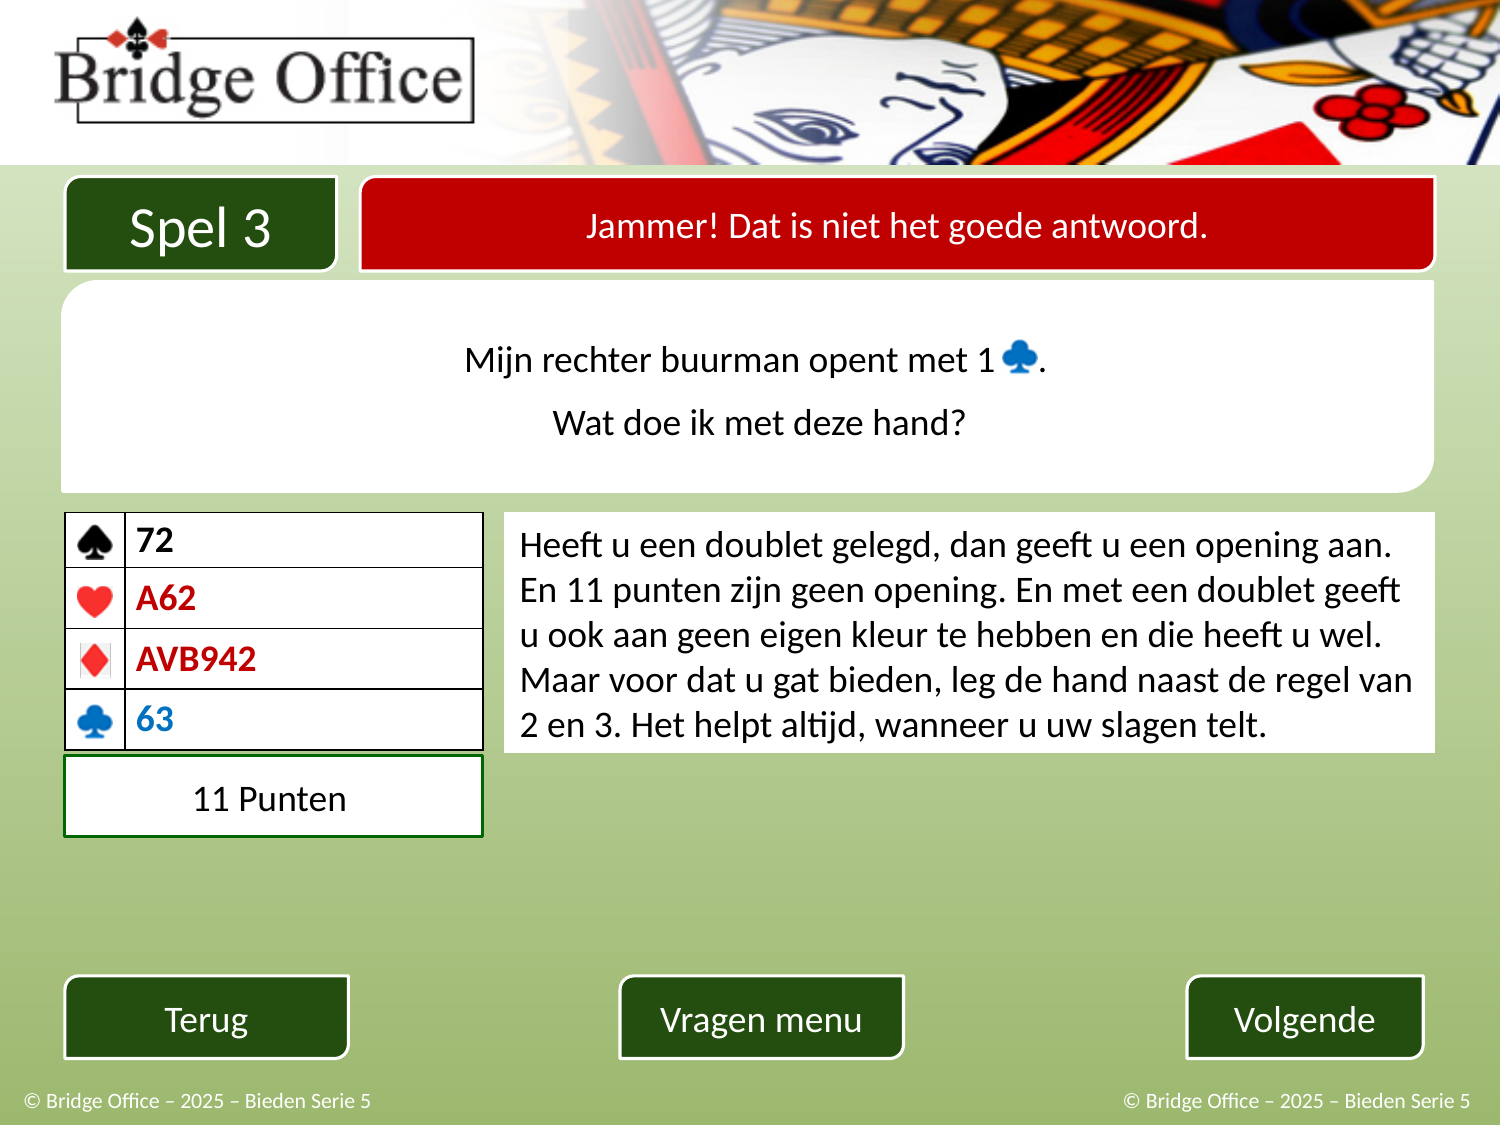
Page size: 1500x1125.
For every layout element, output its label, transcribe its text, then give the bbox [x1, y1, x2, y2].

picture [0, 0, 1500, 166]
table_cell [66, 568, 124, 628]
text_box Mijn rechter buurman opent met 1 . [449, 327, 1075, 388]
picture [1001, 339, 1038, 375]
text_box 11 Punten [63, 754, 484, 838]
picture [77, 524, 114, 561]
table_header 72 [126, 513, 482, 567]
text_box © Bridge Office – 2025 – Bieden Serie 5 [8, 1079, 393, 1121]
text_box Vragen menu [618, 974, 906, 1061]
table_cell A62 [126, 568, 482, 628]
table_header [66, 513, 124, 567]
picture [77, 703, 114, 740]
text_box Heeft u een doublet gelegd, dan geeft u een opening aan. En 11 punten zijn geen opening. En met een doublet geeft u ook aan geen eigen kleur te hebben en die heeft u wel. Maar voor dat u gat bieden, leg de hand naast de regel van 2 en 3. Het helpt altijd, wanneer u uw slagen telt. [504, 512, 1435, 753]
text_box Spel 3 [63, 179, 339, 273]
text_box Wat doe ik met deze hand? [537, 390, 986, 451]
picture [77, 585, 114, 618]
table_cell AVB942 [126, 629, 482, 688]
table_cell 63 [126, 690, 482, 749]
picture [77, 643, 114, 679]
text_box [61, 280, 1435, 493]
text_box Volgende [1185, 974, 1425, 1061]
text_box Jammer! Dat is niet het goede antwoord. [358, 179, 1437, 273]
text_box © Bridge Office – 2025 – Bieden Serie 5 [1107, 1079, 1500, 1121]
table_cell [66, 629, 124, 688]
text_box Terug [63, 974, 350, 1061]
table_cell [66, 690, 124, 749]
